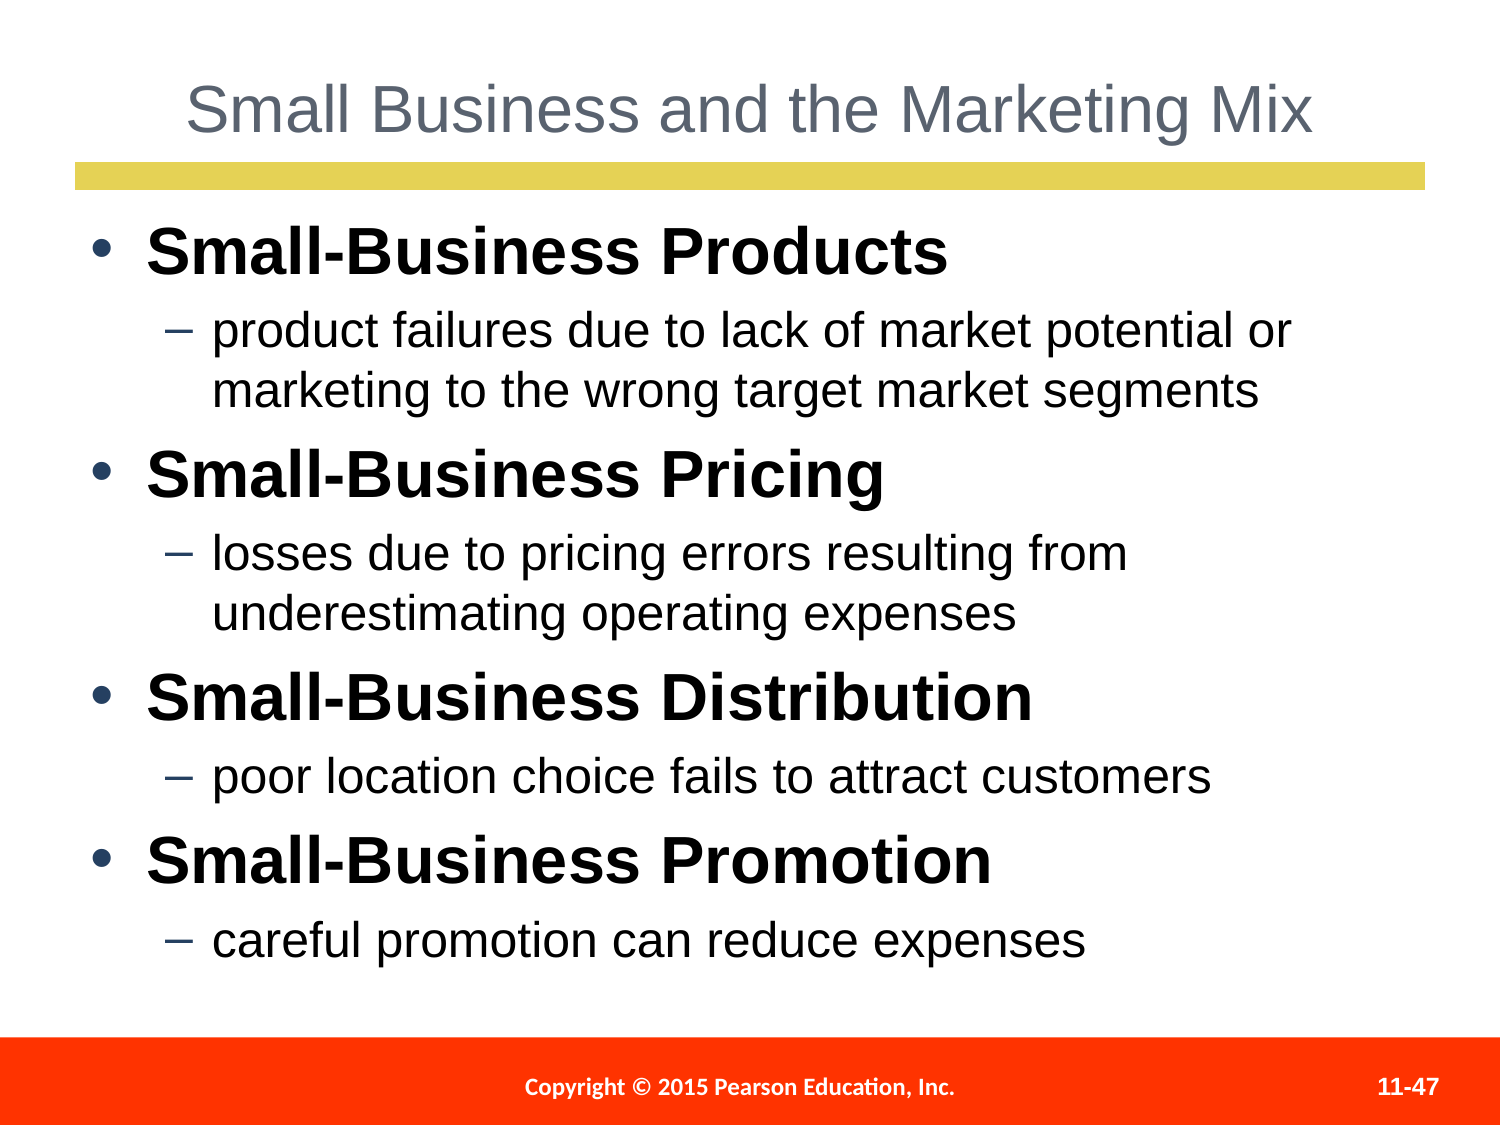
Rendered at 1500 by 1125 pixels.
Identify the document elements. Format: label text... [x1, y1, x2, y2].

list Small-Business Products product failures due to lack of market potential or marketing to the wrong target market segments Small-Business Pricing losses due to pricing errors resulting from underestimating operating expenses Small-Business Distribution poor location choice fails to attract customers Small-Business Promotion careful promotion can reduce expenses [74, 199, 1426, 1006]
title Small Business and the Marketing Mix [74, 12, 1426, 199]
